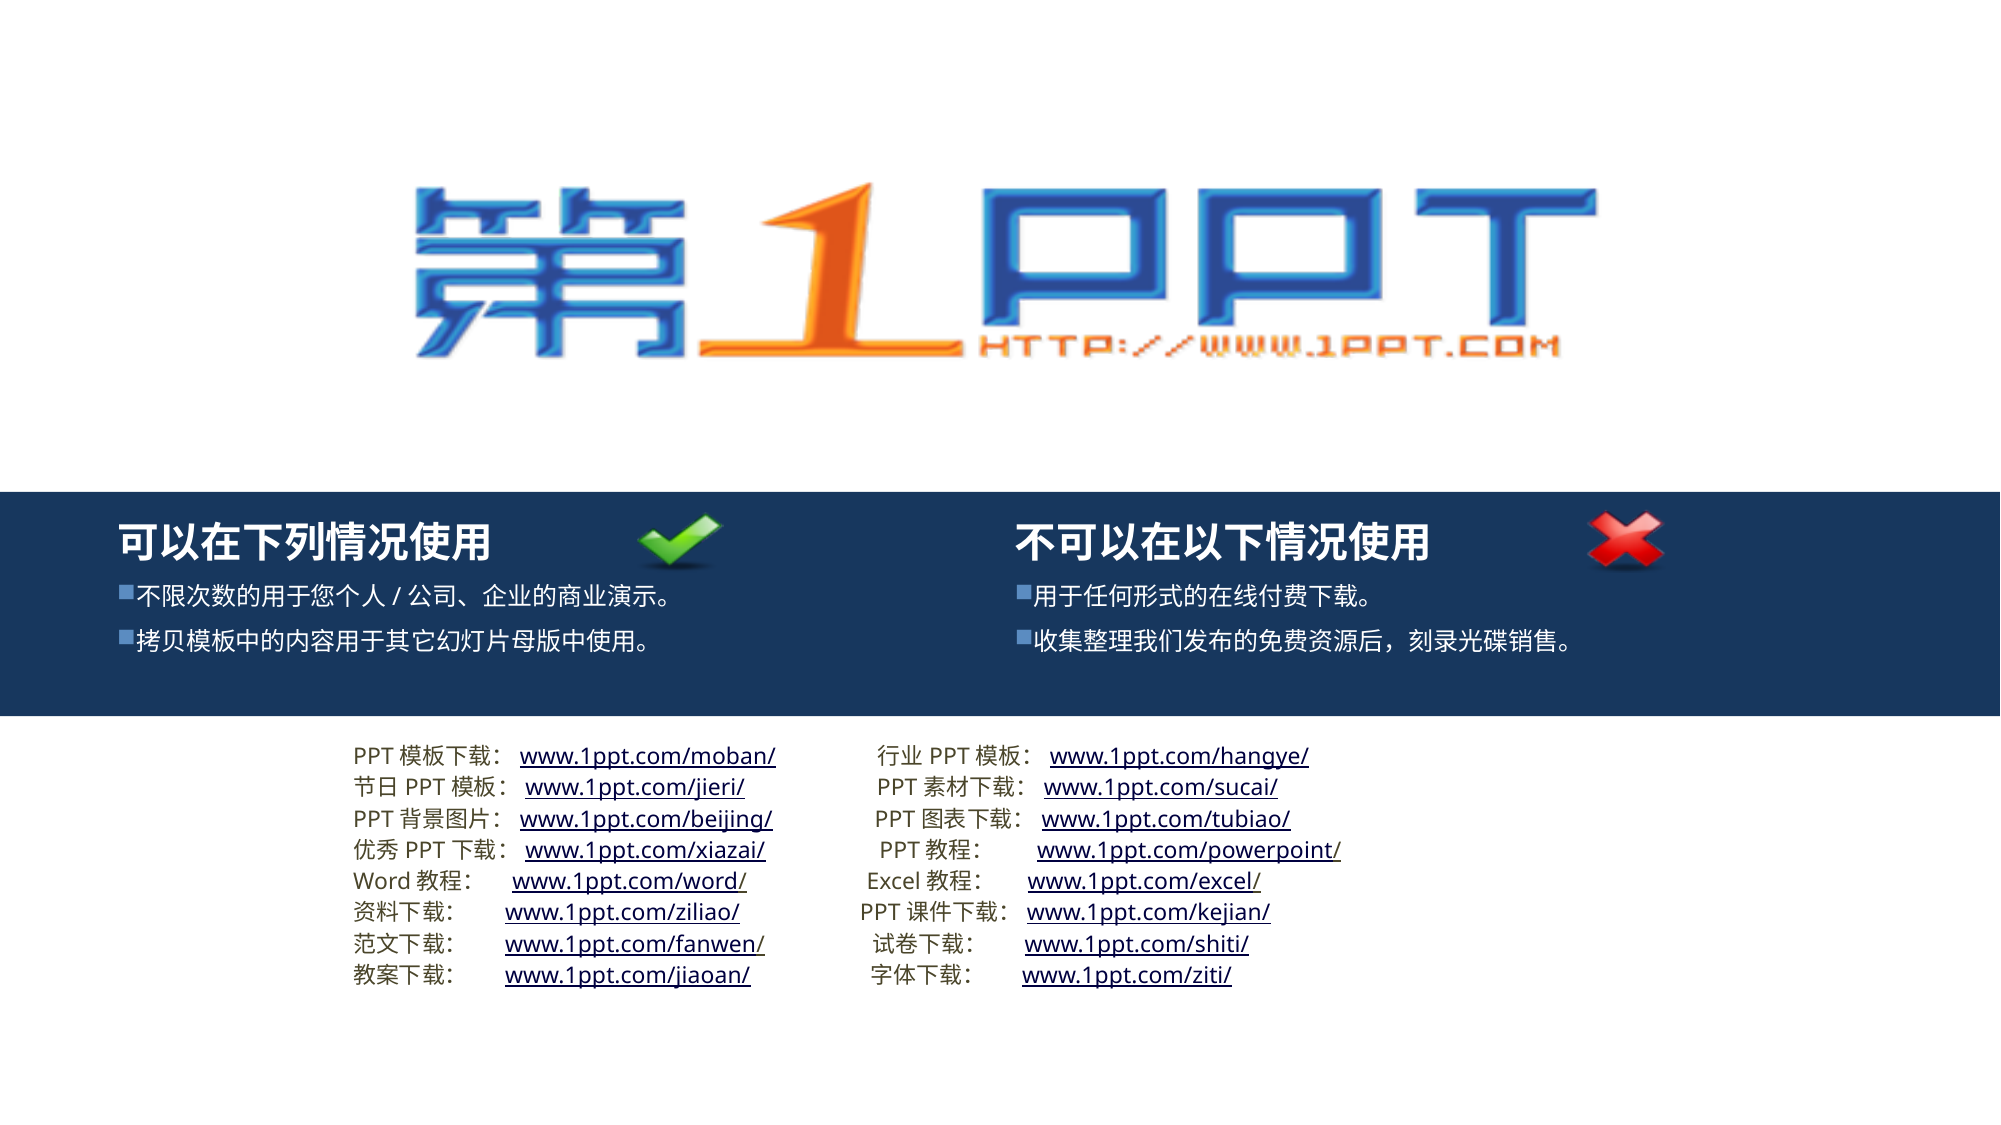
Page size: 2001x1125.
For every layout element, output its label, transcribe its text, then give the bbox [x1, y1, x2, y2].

text_box 不可以在以下情况使用 用于任何形式的在线付费下载。 收集整理我们发布的免费资源后，刻录光碟销售。 [999, 508, 1898, 762]
text_box [0, 491, 2000, 717]
text_box PPT模板下载：www.1ppt.com/moban/ 行业PPT模板：www.1ppt.com/hangye/ 节日PPT模板：www.1ppt.com/jieri/ PPT素材下载：www.1ppt.com/sucai/ PPT背景图片：www.1ppt.com/beijing/ PPT图表下载：www.1ppt.com/tubiao/ 优秀PPT下载：www.1ppt.com/xiazai/ PPT教程： www.1ppt.com/powerpoint/ Word教程： www.1ppt.com/word/ Excel教程： www.1ppt.com/excel/ 资料下载： www.1ppt.com/ziliao/ PPT课件下载：www.1ppt.com/kejian/ 范文下载： www.1ppt.com/fanwen/ 试卷下载： www.1ppt.com/shiti/ 教案下载： www.1ppt.com/jiaoan/ 字体下载： www.1ppt.com/ziti/ [336, 762, 1752, 1008]
picture [637, 507, 724, 573]
picture [179, 51, 1867, 492]
picture [1581, 507, 1669, 573]
text_box 可以在下列情况使用 不限次数的用于您个人/公司、企业的商业演示。 拷贝模板中的内容用于其它幻灯片母版中使用。 [102, 508, 1000, 774]
